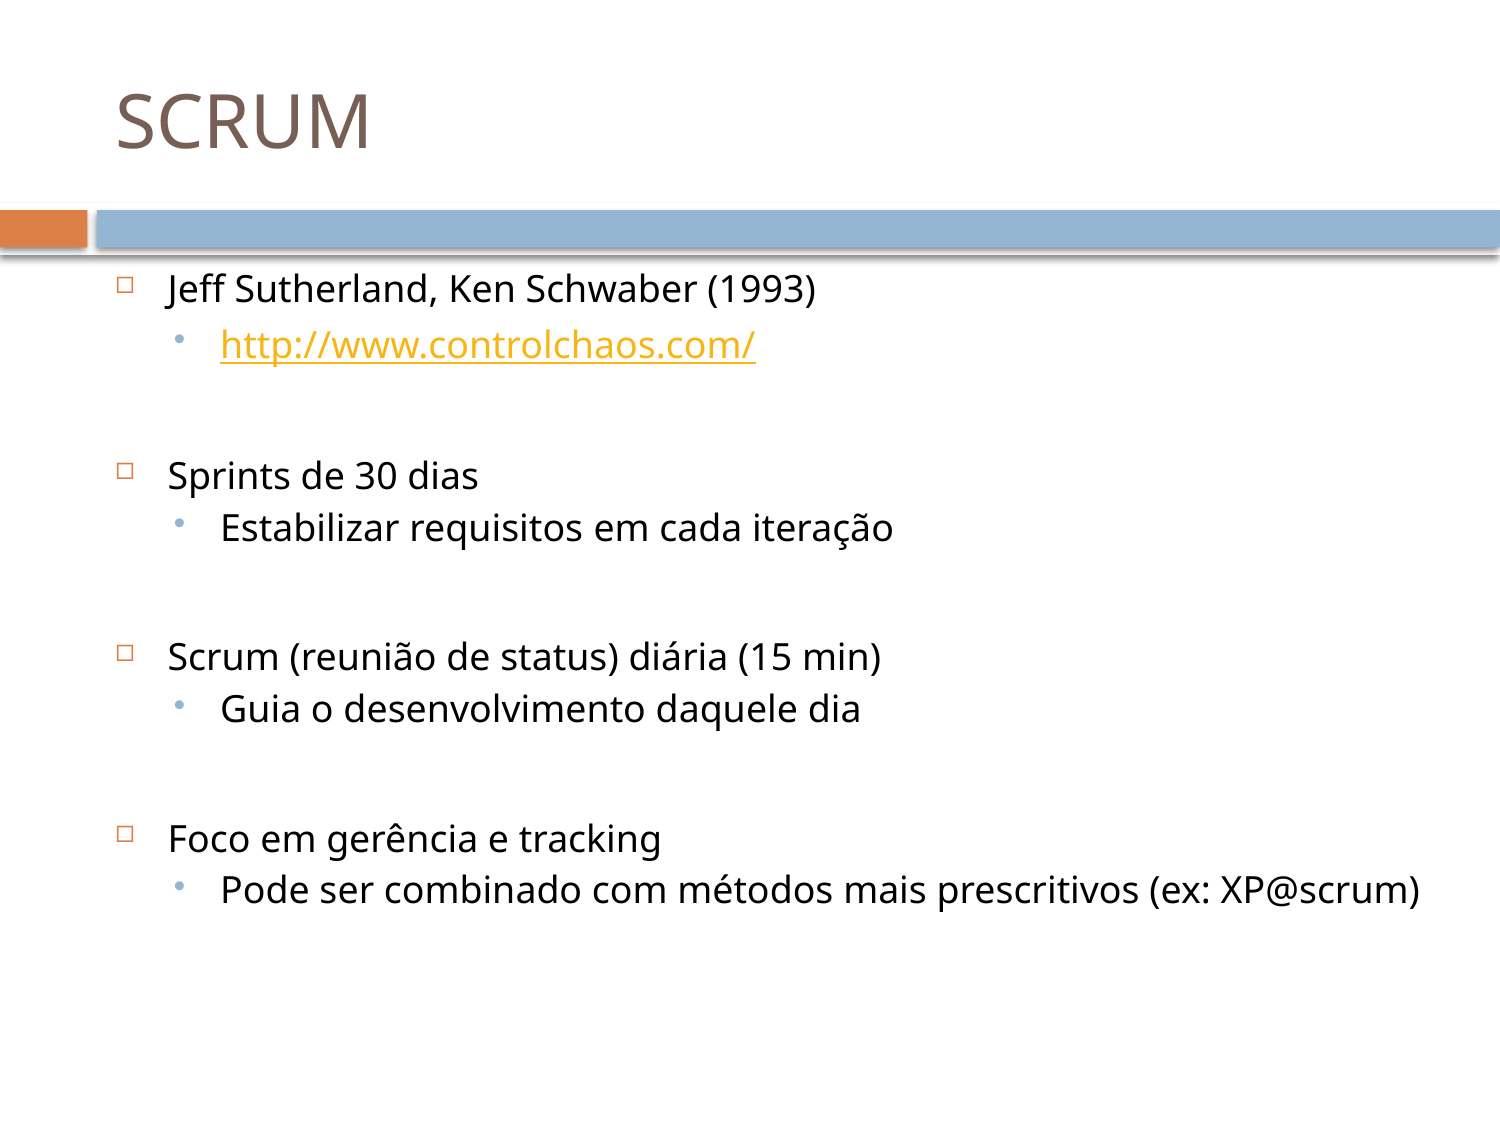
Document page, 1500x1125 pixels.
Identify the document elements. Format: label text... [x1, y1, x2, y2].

list Jeff Sutherland, Ken Schwaber (1993) http://www.controlchaos.com/ Sprints de 30 dias Estabilizar requisitos em cada iteração Scrum (reunião de status) diária (15 min) Guia o desenvolvimento daquele dia Foco em gerência e tracking Pode ser combinado com métodos mais prescritivos (ex: XP@scrum) [100, 262, 1438, 1005]
title SCRUM [100, 37, 1438, 200]
